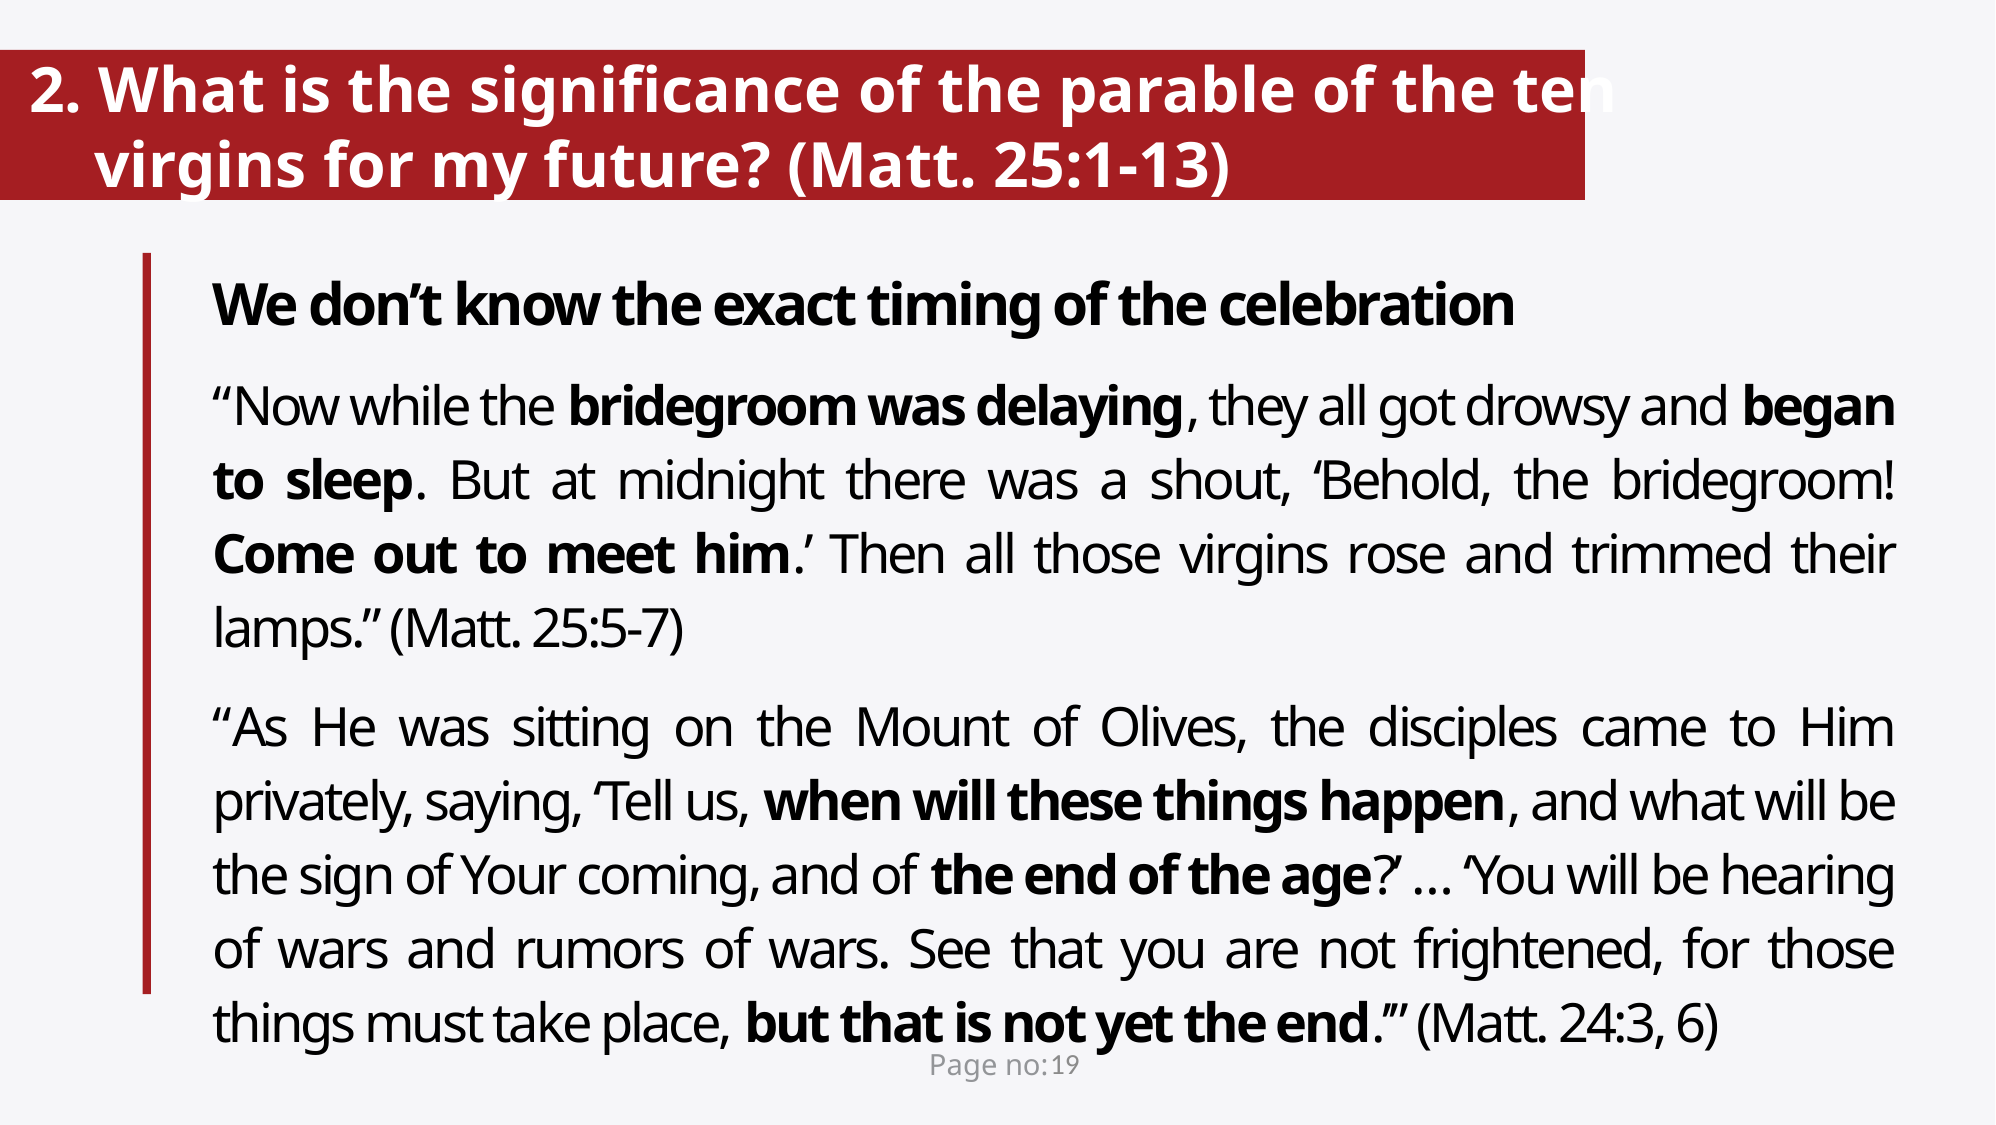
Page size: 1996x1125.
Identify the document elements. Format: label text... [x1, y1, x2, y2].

subtitle We don’t know the exact timing of the celebration “Now while the bridegroom was delaying, they all got drowsy and began to sleep. But at midnight there was a shout, ‘Behold, the bridegroom! Come out to meet him.’ Then all those virgins rose and trimmed their lamps.” (Matt. 25:5-7) “As He was sitting on the Mount of Olives, the disciples came to Him privately, saying, ‘Tell us, when will these things happen, and what will be the sign of Your coming, and of the end of the age?’ … ‘You will be hearing of wars and rumors of wars. See that you are not frightened, for those things must take place, but that is not yet the end.’” (Matt. 24:3, 6) [197, 249, 1910, 1000]
title 2. What is the significance of the parable of the ten virgins for my future? (Matt. 25:1-13) [14, 62, 1810, 188]
